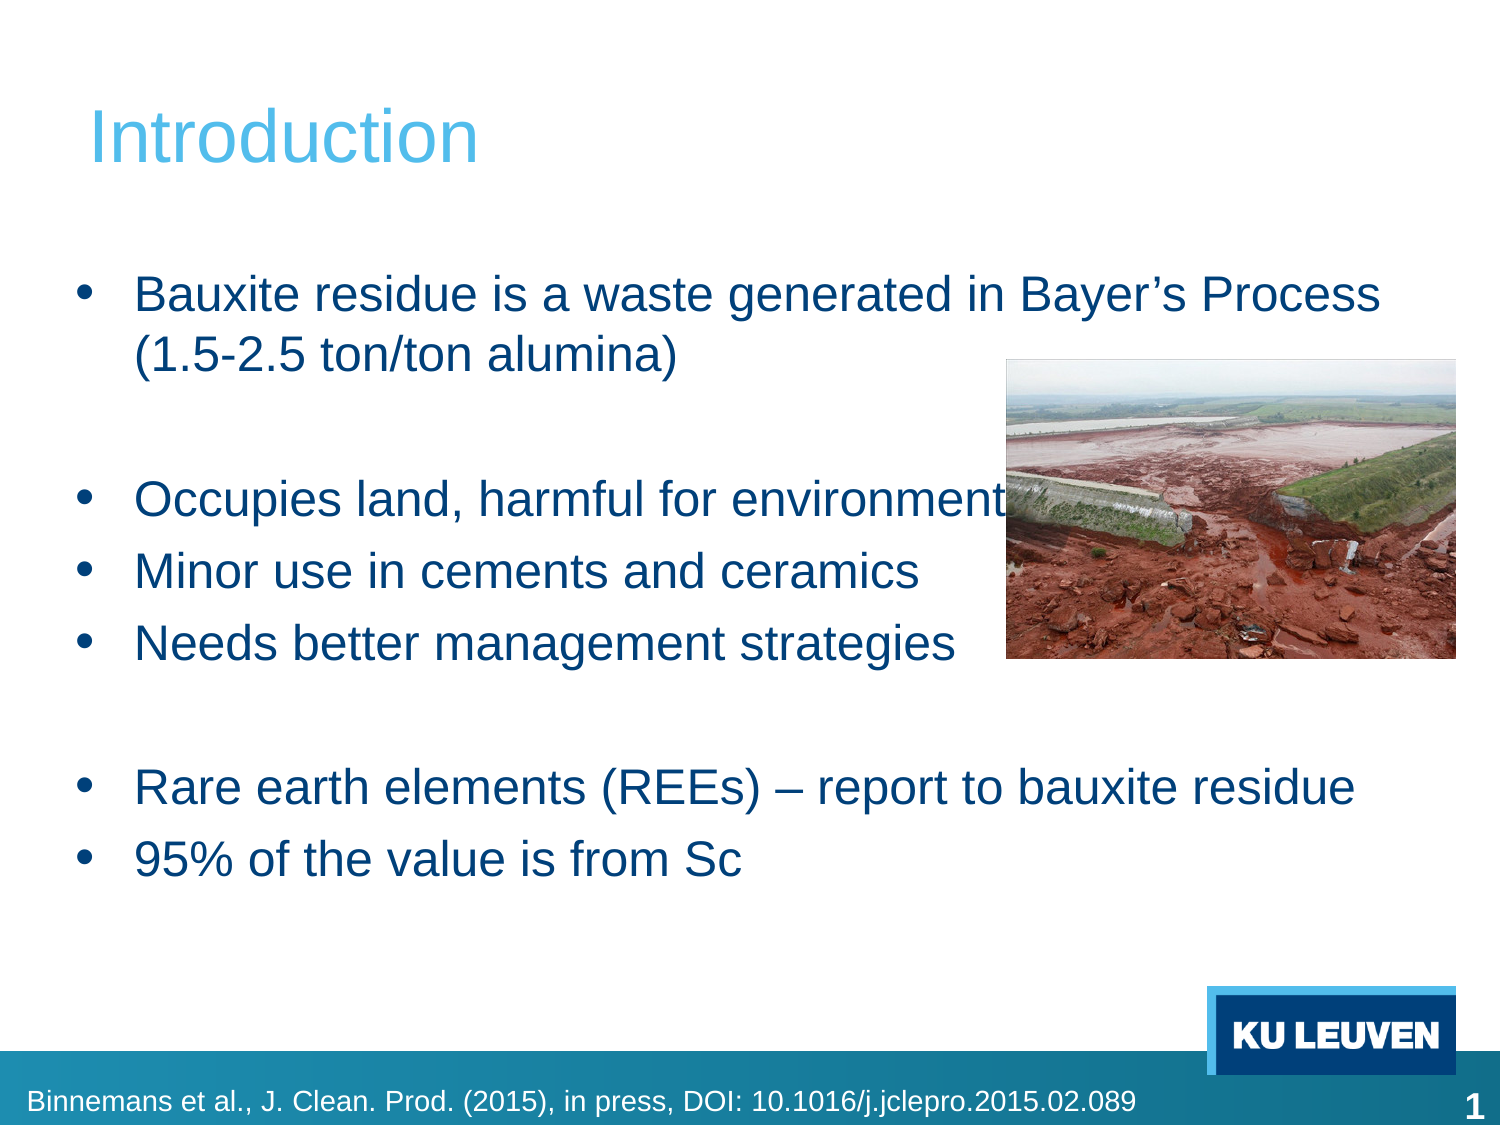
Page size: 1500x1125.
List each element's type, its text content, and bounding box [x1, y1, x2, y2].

list Bauxite residue is a waste generated in Bayer’s Process (1.5-2.5 ton/ton alumina) Occupies land, harmful for environment Minor use in cements and ceramics Needs better management strategies Rare earth elements (REEs) – report to bauxite residue 95% of the value is from Sc [75, 261, 1425, 965]
text_box Binnemans et al., J. Clean. Prod. (2015), in press, DOI: 10.1016/j.jclepro.2015.02.089 [11, 1074, 1376, 1125]
picture [1207, 986, 1456, 1074]
title Introduction [88, 29, 1456, 178]
picture [1006, 359, 1456, 659]
text_box 1 [1376, 1074, 1500, 1125]
